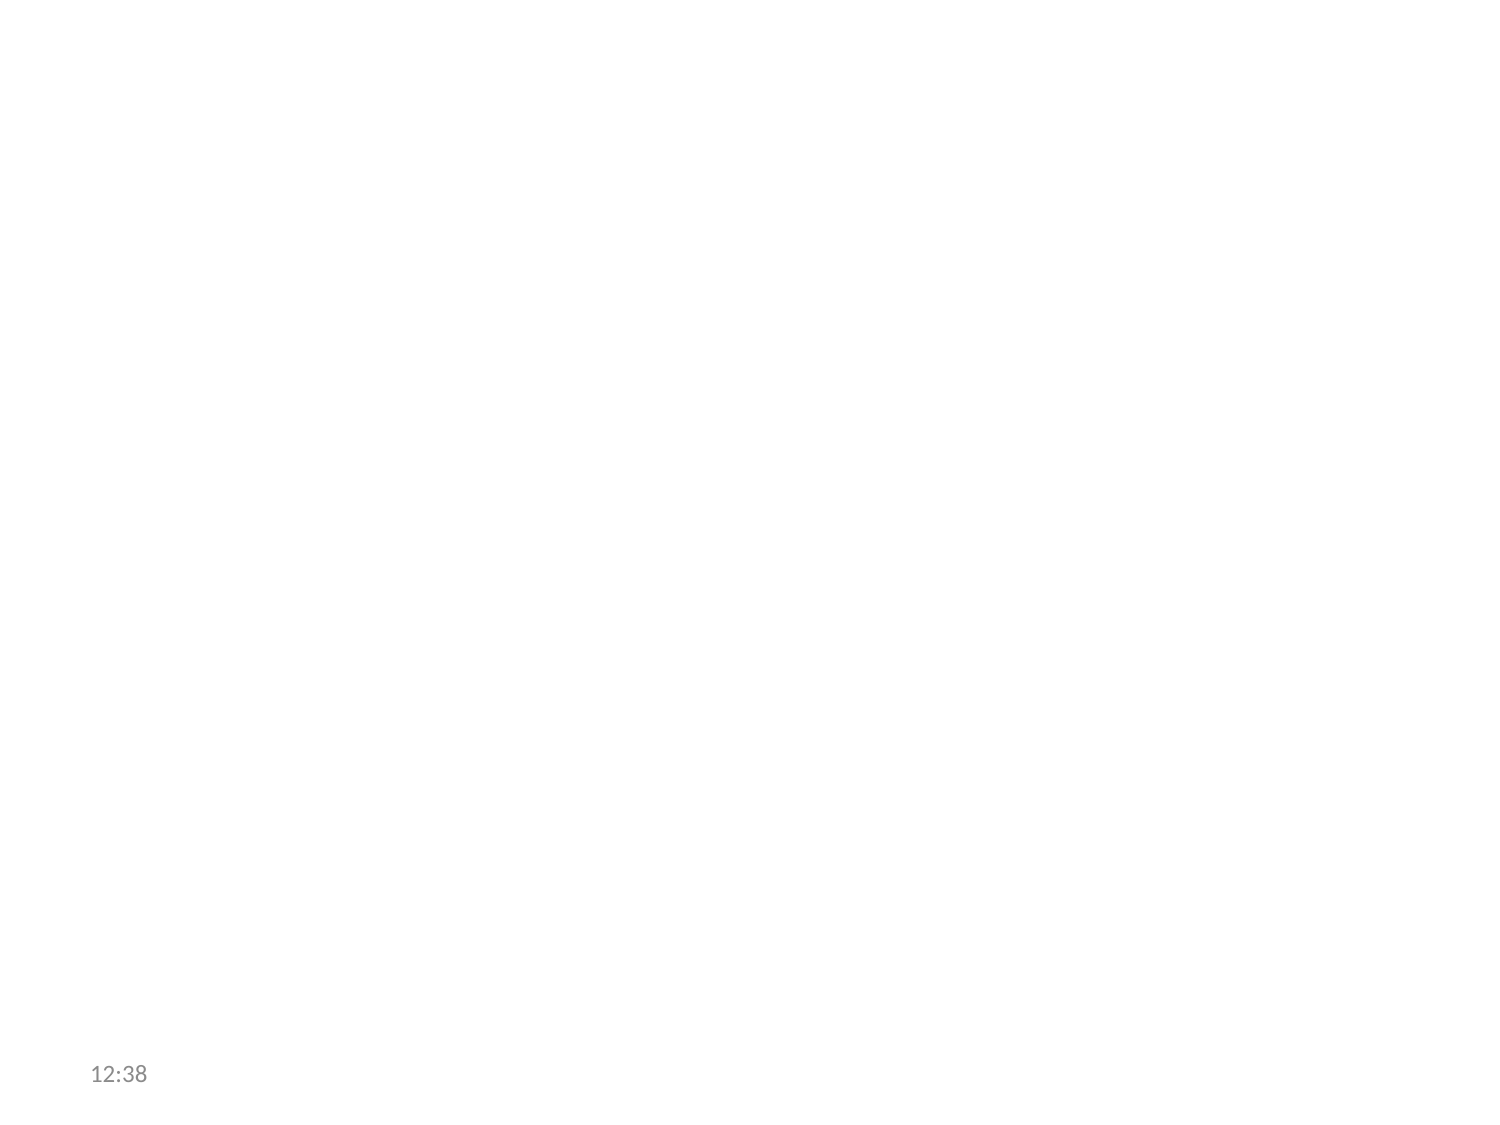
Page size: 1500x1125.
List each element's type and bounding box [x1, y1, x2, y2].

slide_number [75, 1042, 425, 1103]
